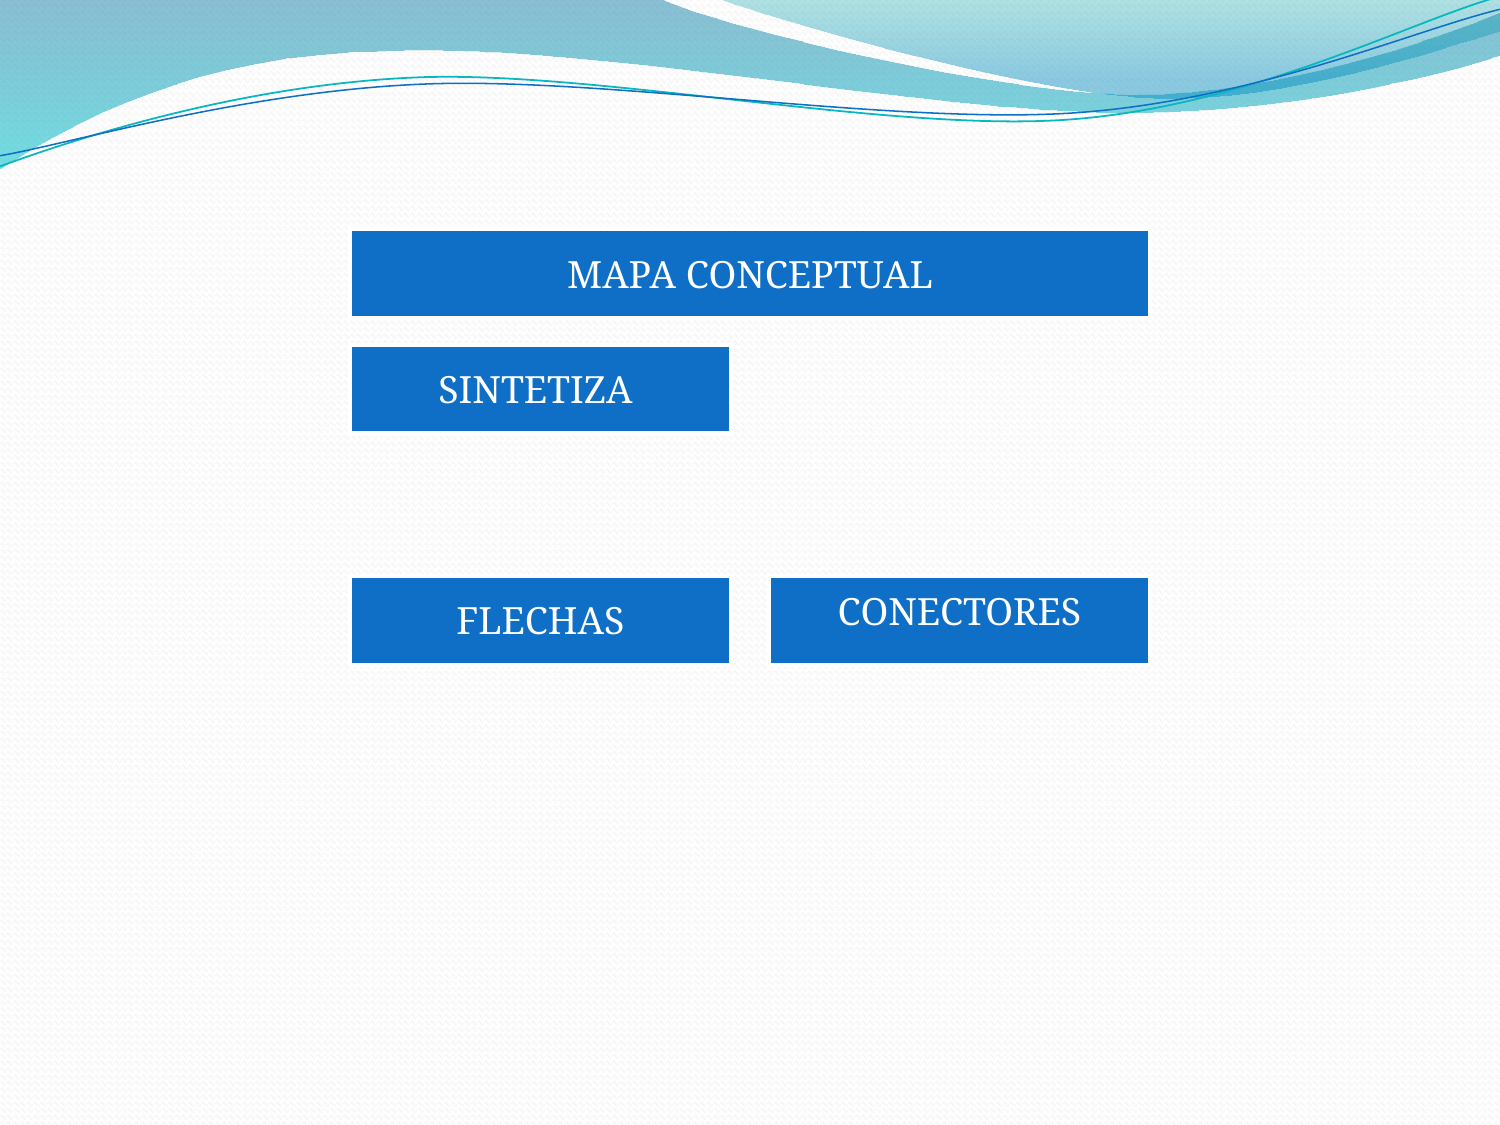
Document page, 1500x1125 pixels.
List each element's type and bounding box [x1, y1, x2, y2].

text_box [249, 228, 1251, 897]
